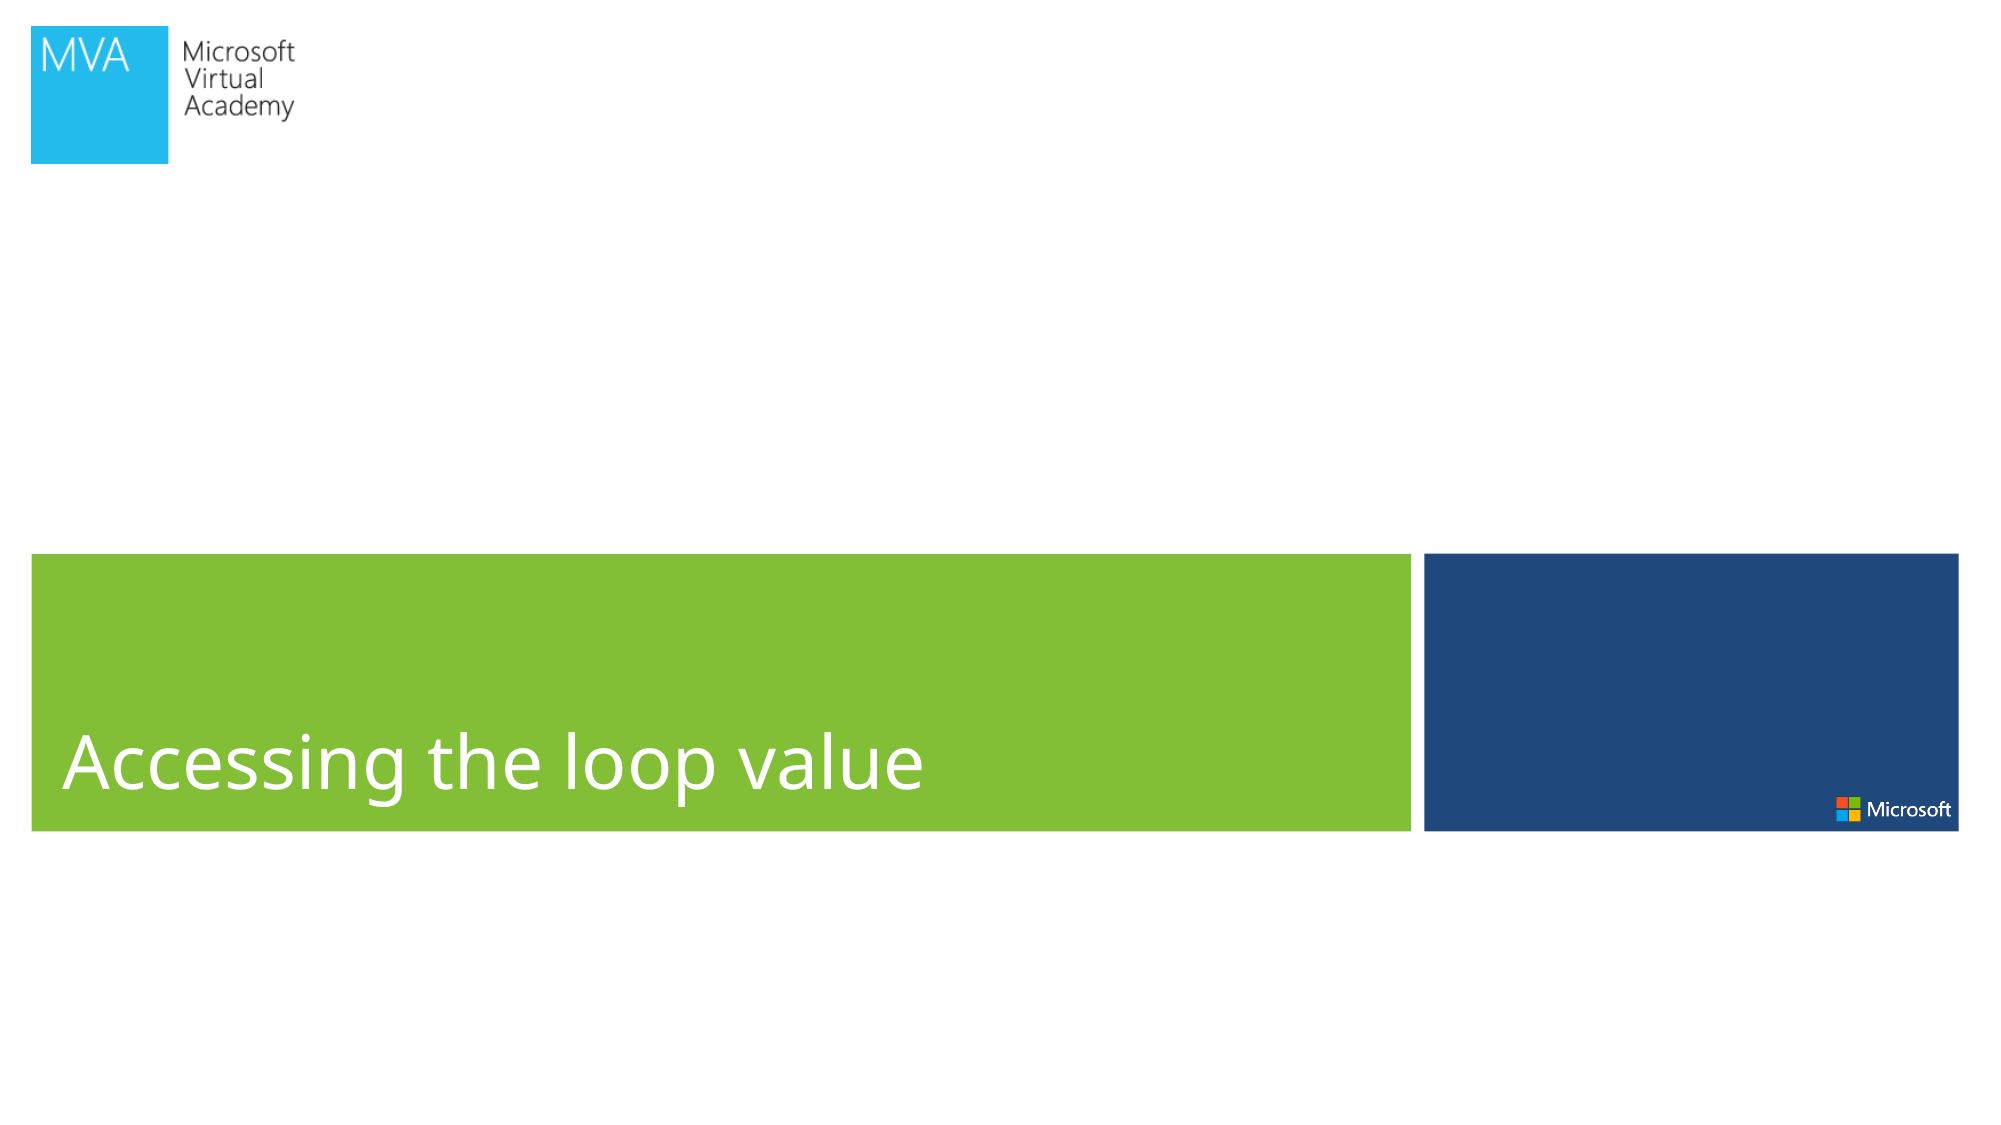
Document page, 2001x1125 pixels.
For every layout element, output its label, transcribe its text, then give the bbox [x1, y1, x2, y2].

picture [31, 26, 374, 164]
picture [1834, 790, 1956, 827]
list Accessing the loop value [47, 568, 1396, 813]
